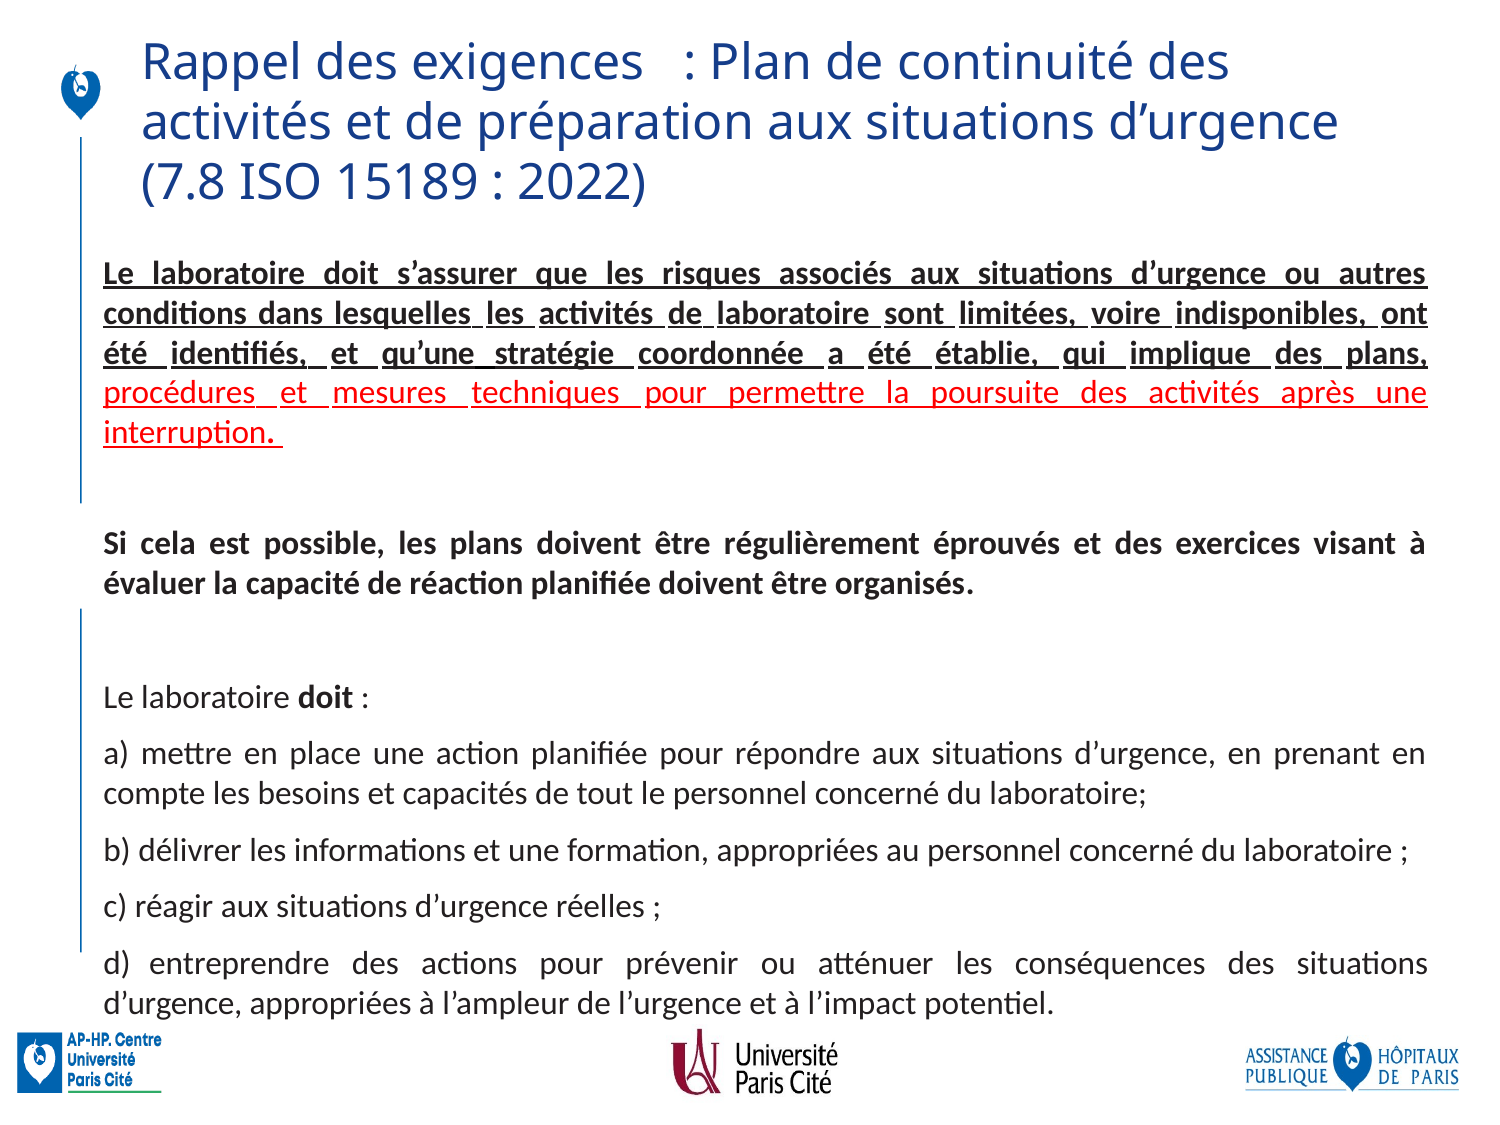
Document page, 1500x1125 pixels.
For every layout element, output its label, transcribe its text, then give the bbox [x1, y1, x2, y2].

title Rappel des exigences : Plan de continuité des activités et de préparation aux situations d’urgence (7.8 ISO 15189 : 2022) [141, 29, 1424, 243]
picture [58, 62, 103, 122]
picture [16, 1031, 162, 1094]
picture [1245, 1035, 1459, 1092]
picture [666, 1029, 839, 1103]
text_box Le laboratoire doit s’assurer que les risques associés aux situations d’urgence ou autres conditions dans lesquelles les activités de laboratoire sont limitées, voire indisponibles, ont été identifiés, et qu’une stratégie coordonnée a été établie, qui implique des plans, procédures et mesures techniques pour permettre la poursuite des activités après une interruption. Si cela est possible, les plans doivent être régulièrement éprouvés et des exercices visant à évaluer la capacité de réaction planifiée doivent être organisés. Le laboratoire doit : a) mettre en place une action planifiée pour répondre aux situations d’urgence, en prenant en compte les besoins et capacités de tout le personnel concerné du laboratoire; b) délivrer les informations et une formation, appropriées au personnel concerné du laboratoire ; c) réagir aux situations d’urgence réelles ; d) entreprendre des actions pour prévenir ou atténuer les conséquences des situations d’urgence, appropriées à l’ampleur de l’urgence et à l’impact potentiel. [88, 243, 1443, 1029]
